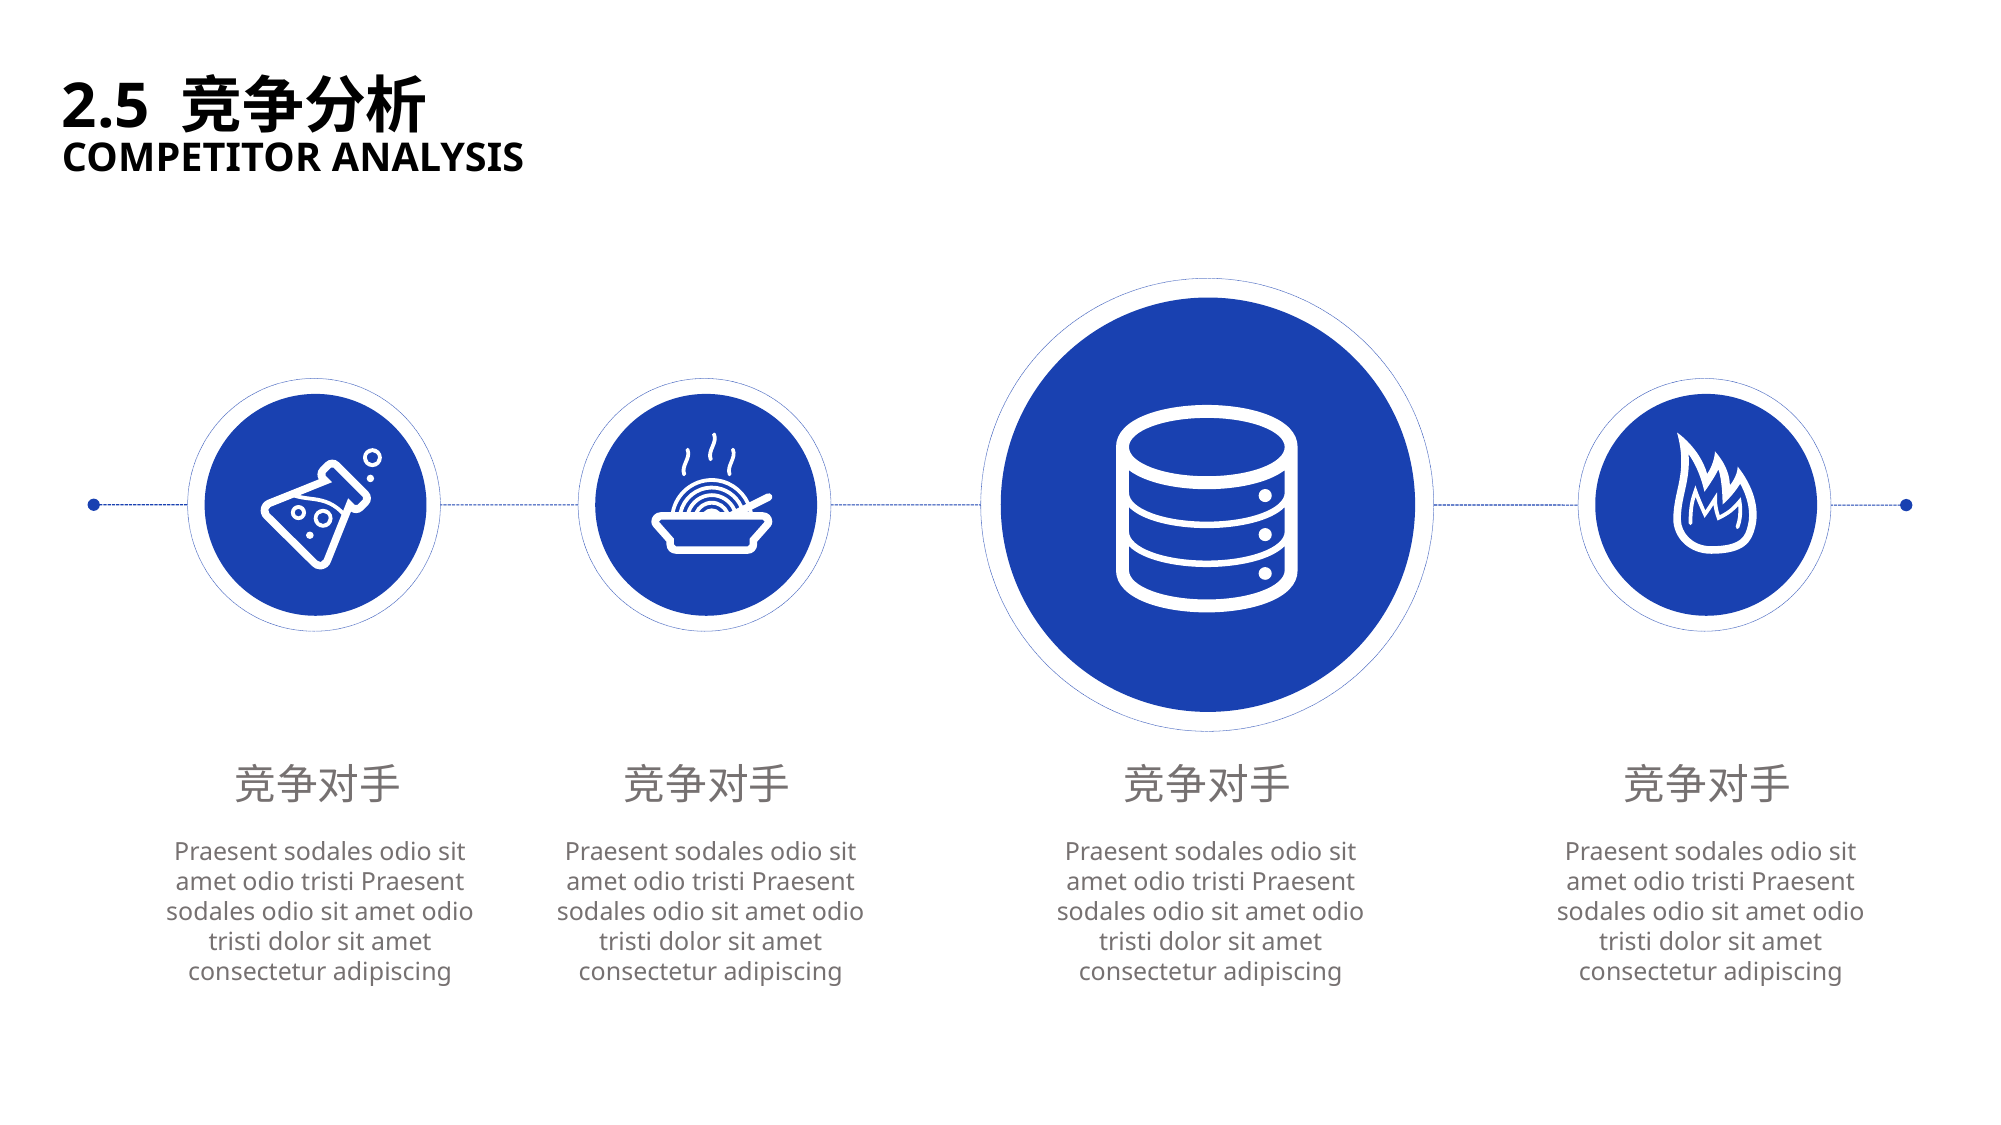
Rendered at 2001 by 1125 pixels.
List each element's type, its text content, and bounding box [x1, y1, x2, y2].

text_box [93, 278, 1907, 995]
text_box 2.5 竞争分析 COMPETITOR ANALYSIS [61, 60, 525, 187]
